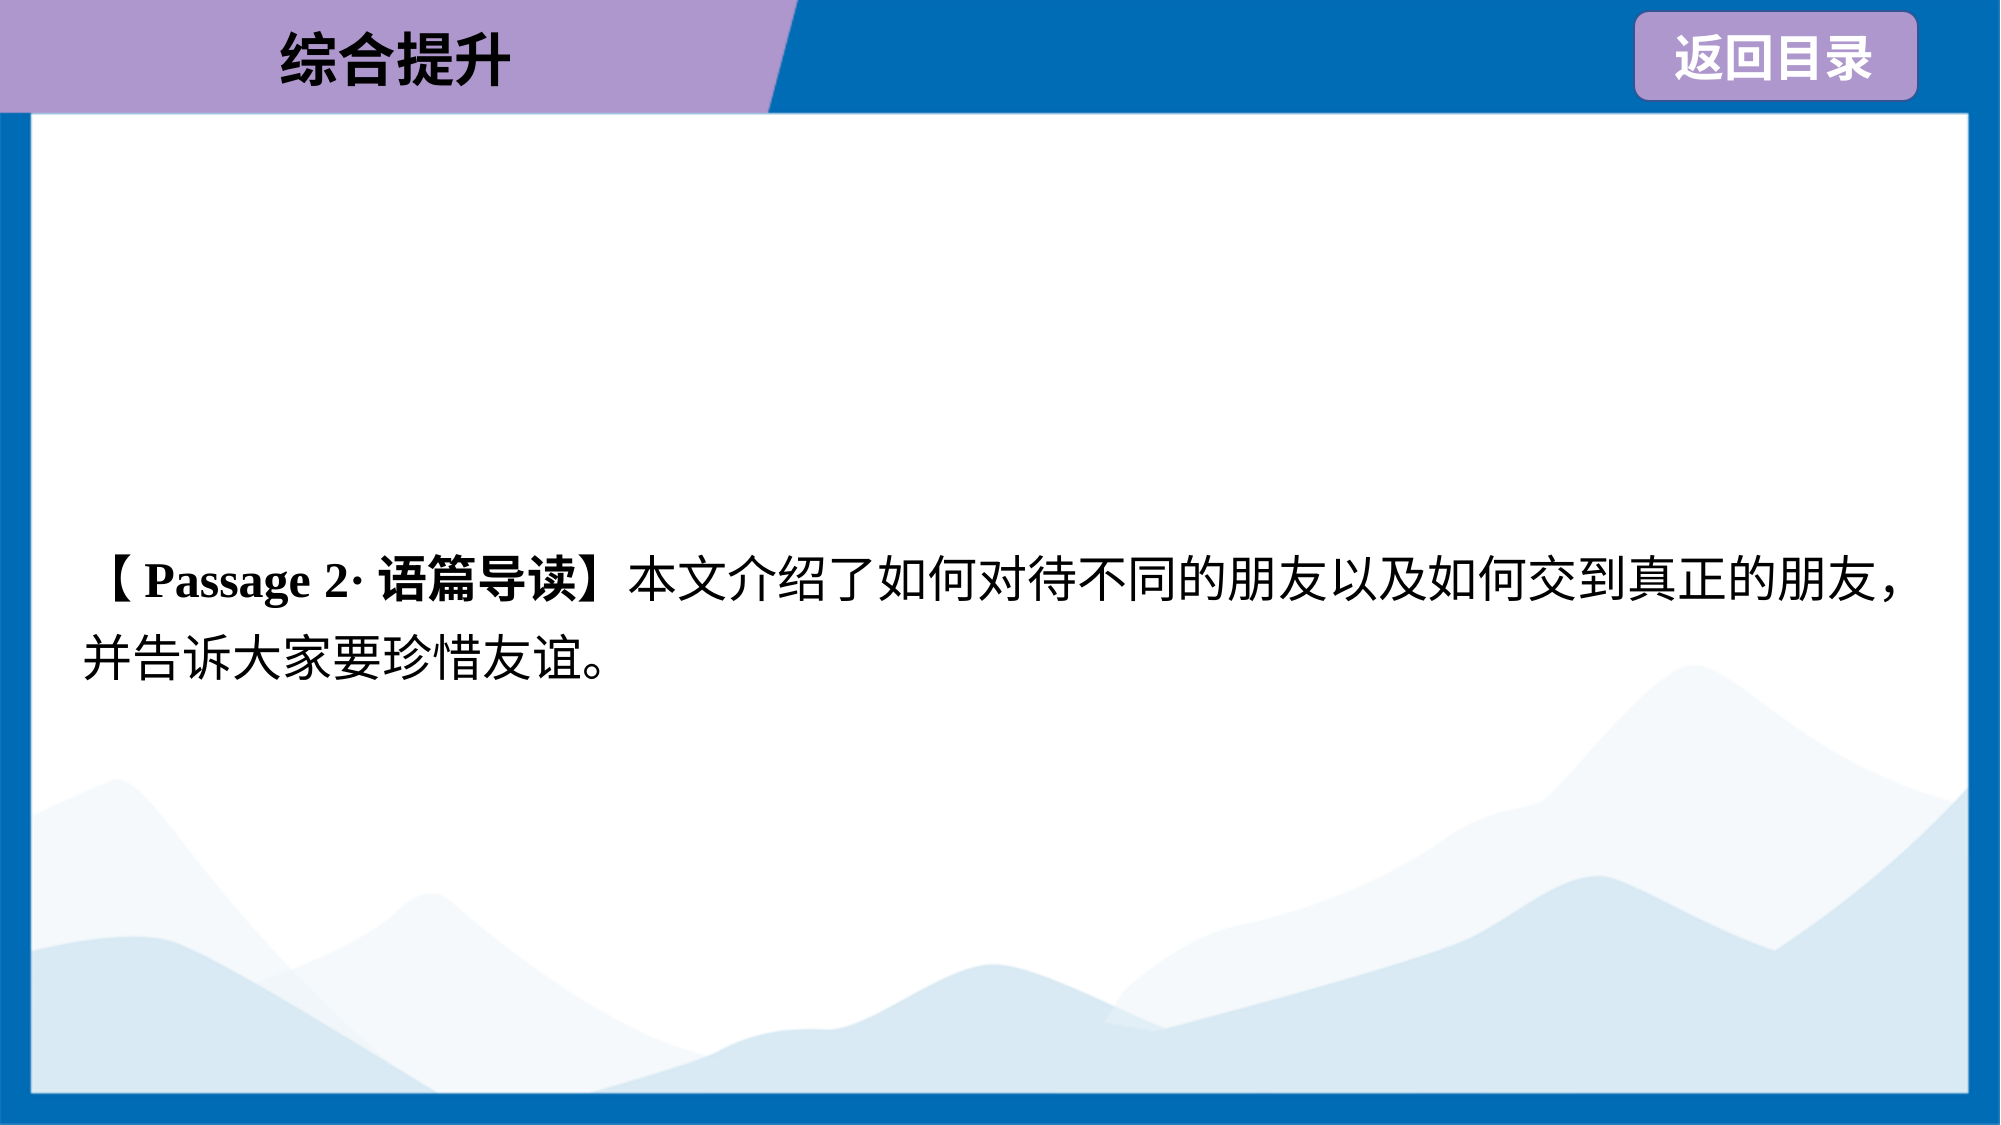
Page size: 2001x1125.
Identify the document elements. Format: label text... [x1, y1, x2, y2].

picture [0, 0, 2000, 1125]
text_box 【Passage 2·语篇导读】本文介绍了如何对待不同的朋友以及如何交到真正的朋友， 并告诉大家要珍惜友谊。 [82, 521, 1917, 679]
